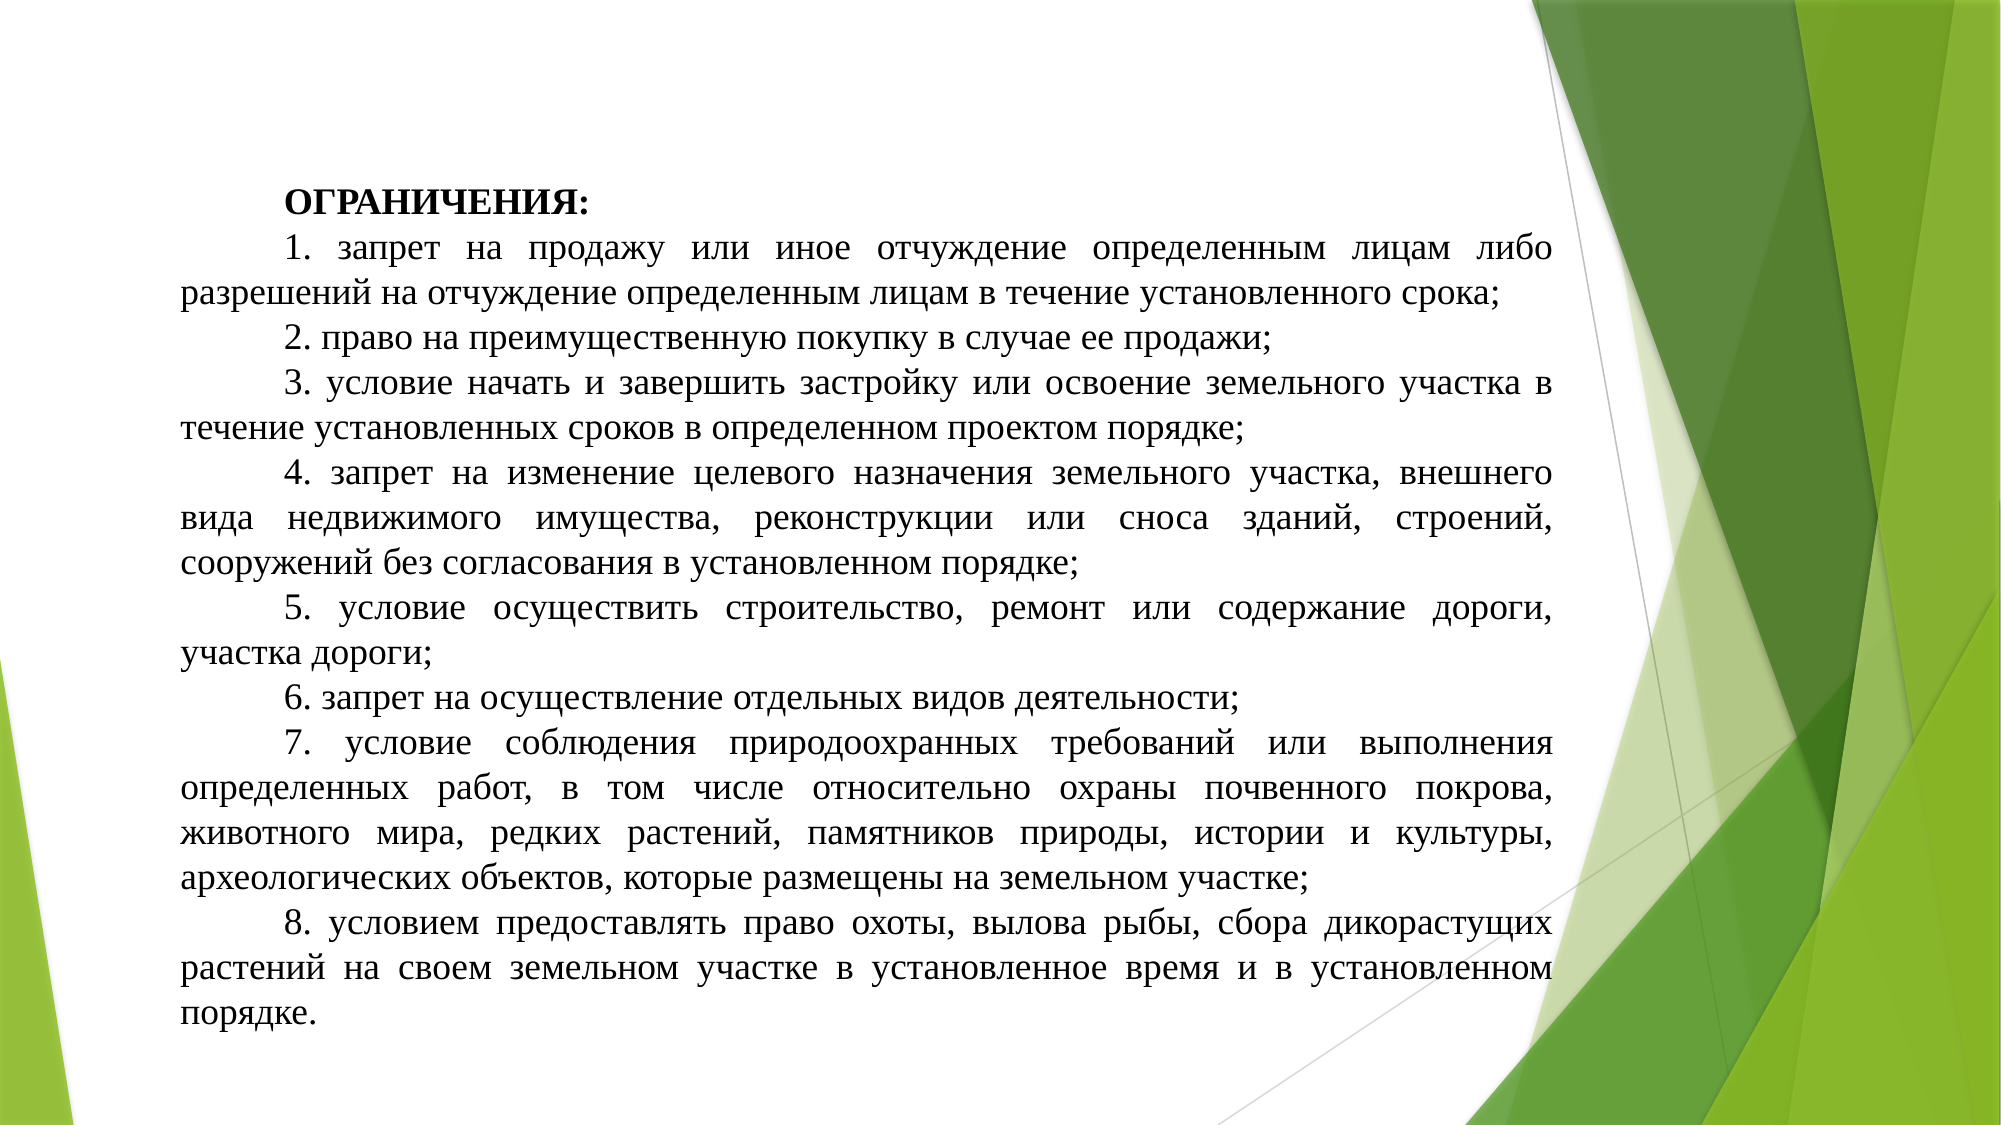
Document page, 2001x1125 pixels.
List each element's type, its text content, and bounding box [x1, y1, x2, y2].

text_box ОГРАНИЧЕНИЯ: 1. запрет на продажу или иное отчуждение определенным лицам либо разрешений на отчуждение определенным лицам в течение установленного срока; 2. право на преимущественную покупку в случае ее продажи; 3. условие начать и завершить застройку или освоение земельного участка в течение установленных сроков в определенном проектом порядке; 4. запрет на изменение целевого назначения земельного участка, внешнего вида недвижимого имущества, реконструкции или сноса зданий, строений, сооружений без согласования в установленном порядке; 5. условие осуществить строительство, ремонт или содержание дороги, участка дороги; 6. запрет на осуществление отдельных видов деятельности; 7. условие соблюдения природоохранных требований или выполнения определенных работ, в том числе относительно охраны почвенного покрова, животного мира, редких растений, памятников природы, истории и культуры, археологических объектов, которые размещены на земельном участке; 8. условием предоставлять право охоты, вылова рыбы, сбора дикорастущих растений на своем земельном участке в установленное время и в установленном порядке. [165, 169, 1570, 1040]
